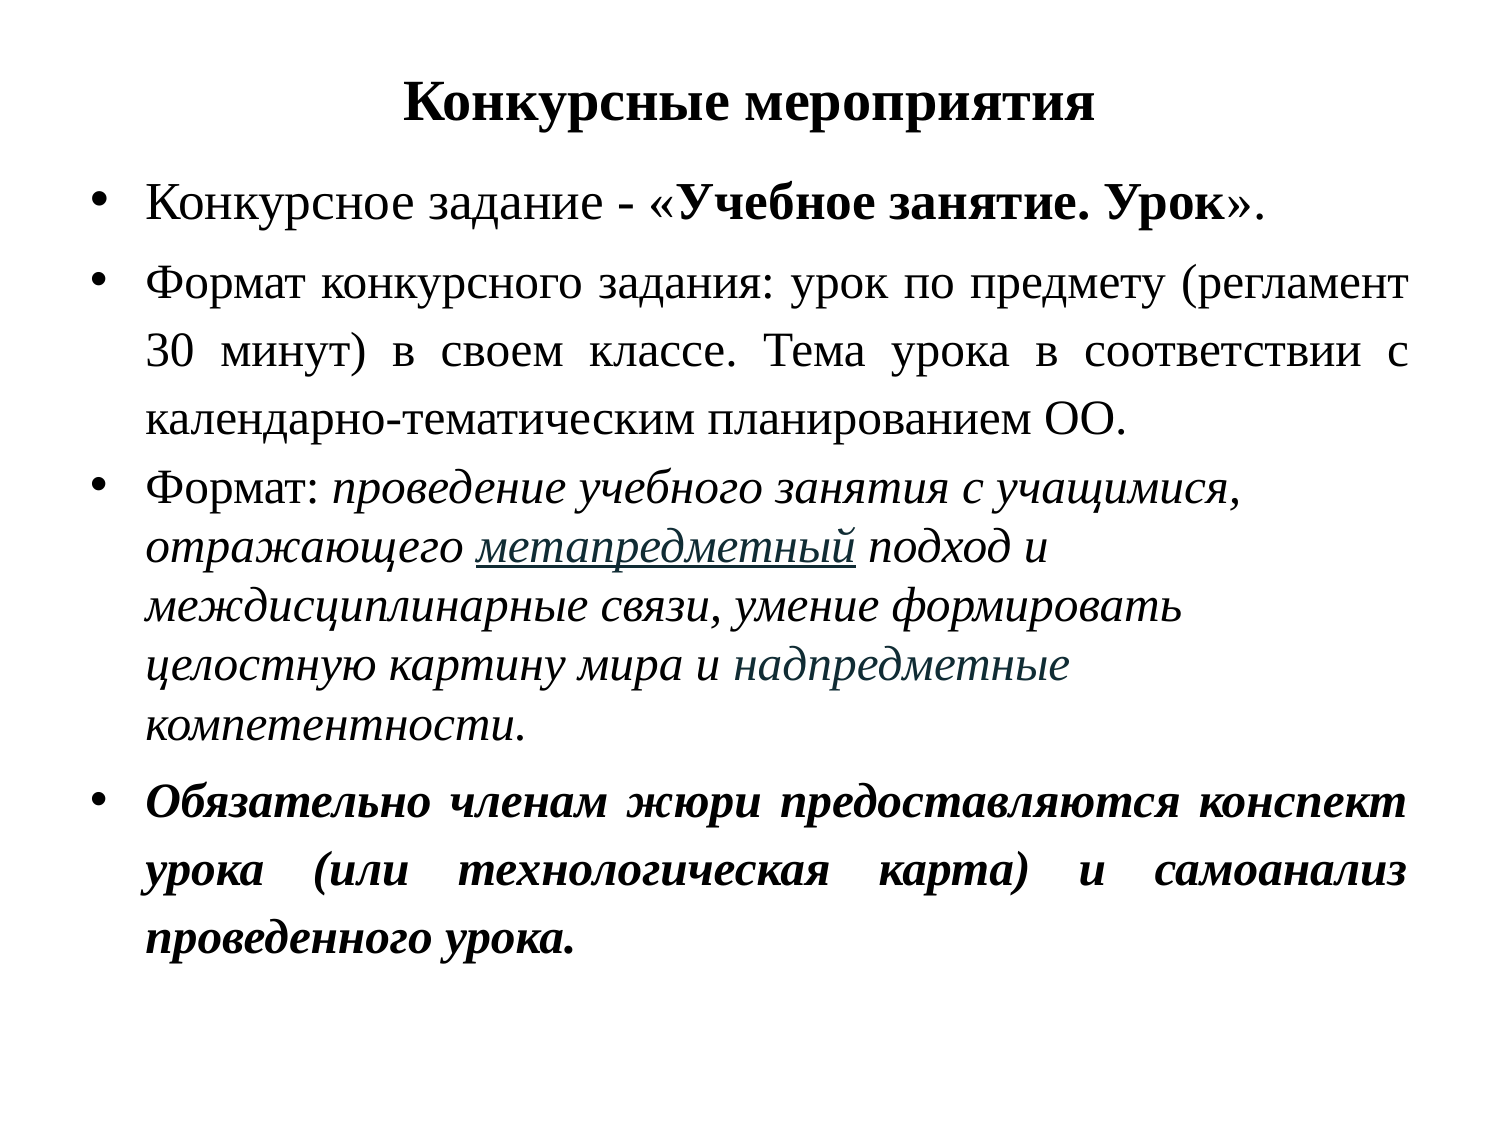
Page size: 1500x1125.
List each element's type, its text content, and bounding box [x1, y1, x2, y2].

title Конкурсные мероприятия [75, 45, 1425, 149]
list Конкурсное задание - «Учебное занятие. Урок». Формат конкурсного задания: урок по предмету (регламент 30 минут) в своем классе. Тема урока в соответствии с календарно-тематическим планированием ОО. Формат: проведение учебного занятия с учащимися, отражающего метапредметный подход и междисциплинарные связи, умение формировать целостную картину мира и надпредметные компетентности. Обязательно членам жюри предоставляются конспект урока (или технологическая карта) и самоанализ проведенного урока. [75, 149, 1425, 1005]
